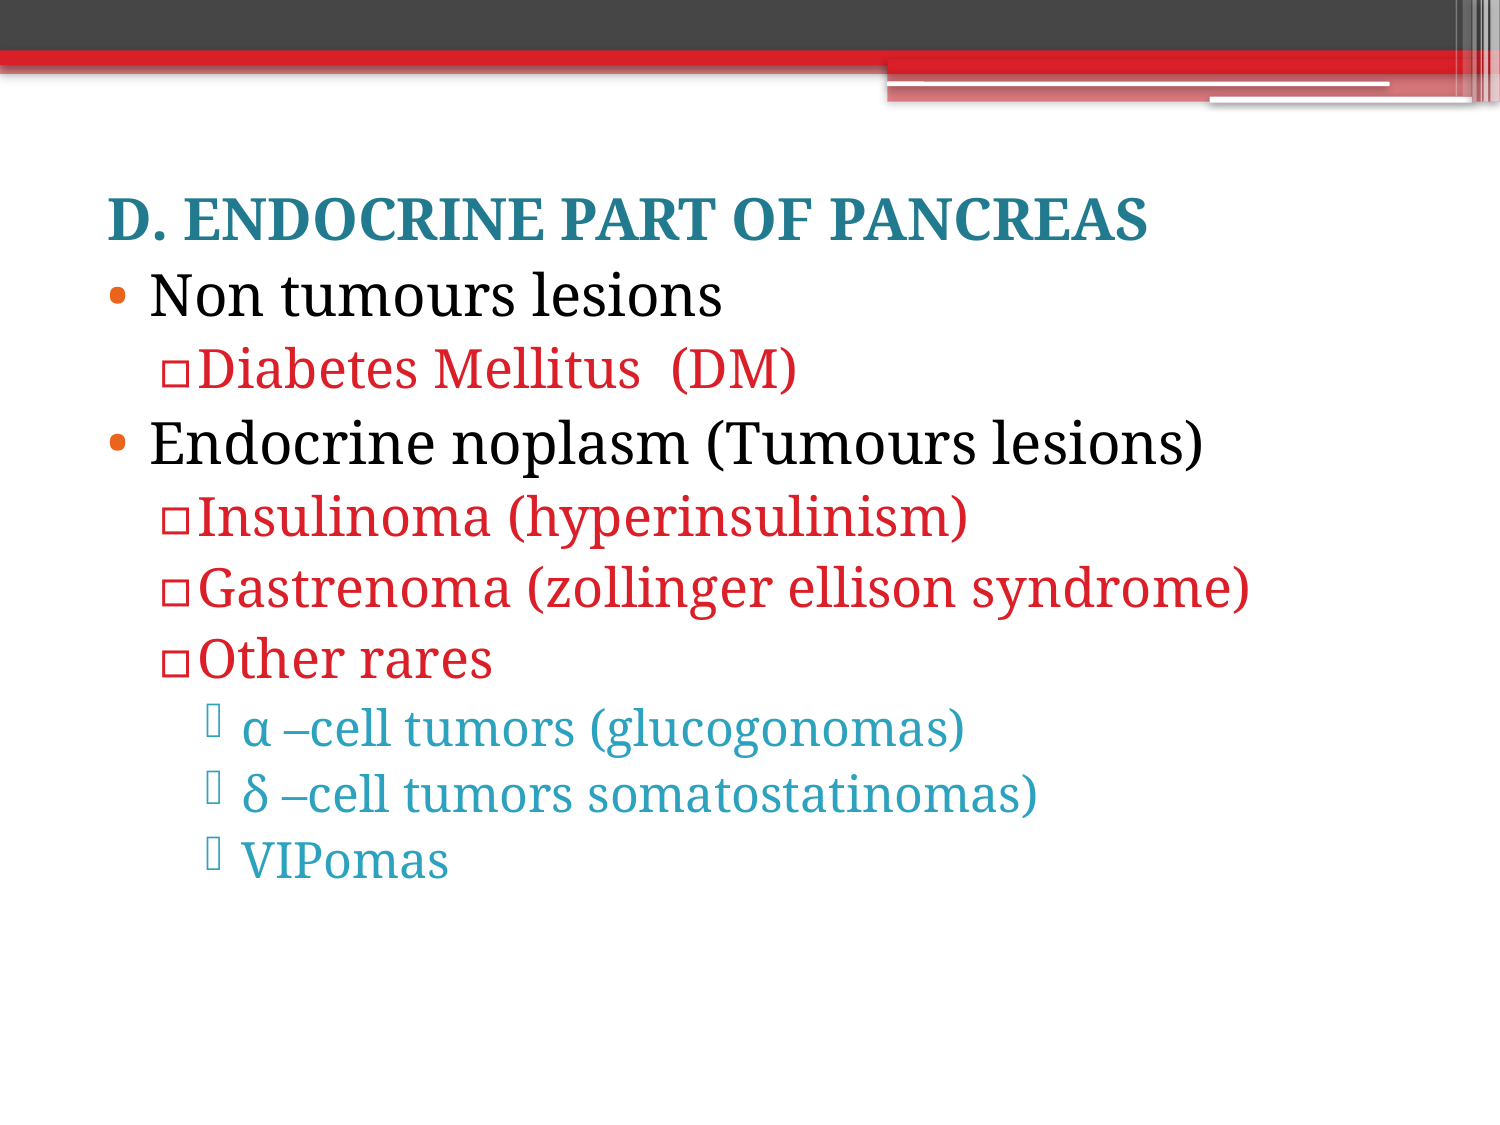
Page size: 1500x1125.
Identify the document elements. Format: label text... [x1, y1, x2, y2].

list D. ENDOCRINE PART OF PANCREAS Non tumours lesions Diabetes Mellitus (DM) Endocrine noplasm (Tumours lesions) Insulinoma (hyperinsulinism) Gastrenoma (zollinger ellison syndrome) Other rares α –cell tumors (glucogonomas) δ –cell tumors somatostatinomas) VIPomas [75, 174, 1425, 1079]
